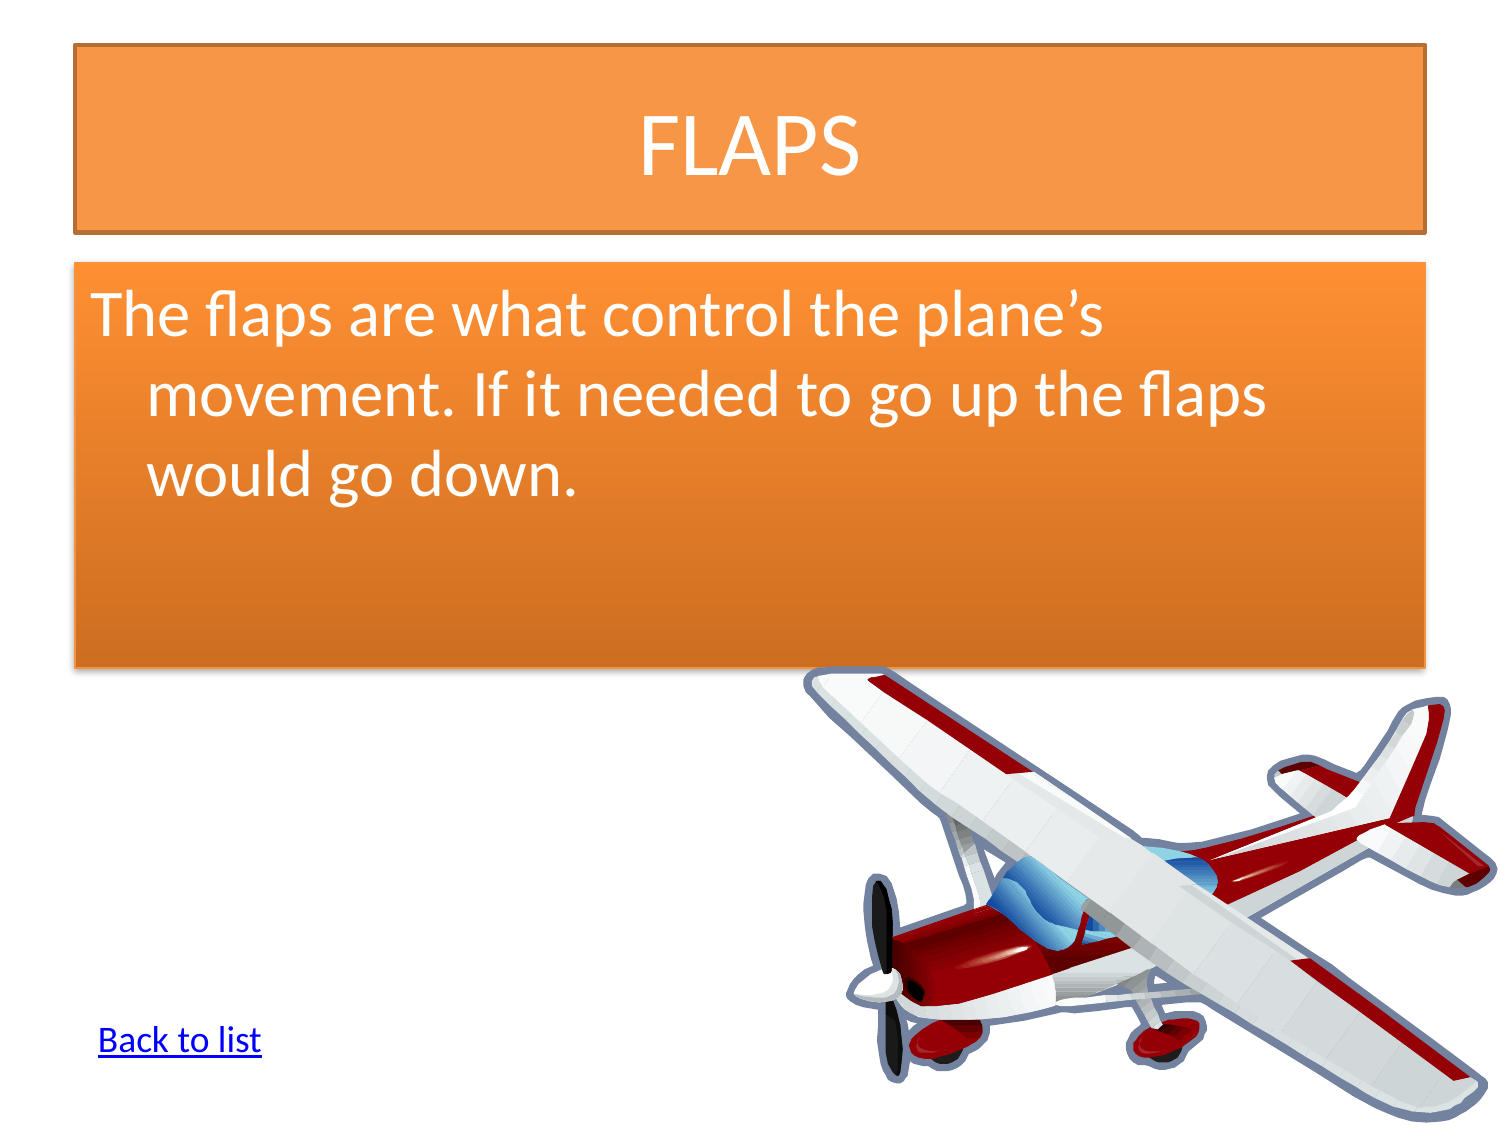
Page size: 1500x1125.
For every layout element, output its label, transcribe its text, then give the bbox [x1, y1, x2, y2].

text_box Back to list [83, 1007, 277, 1068]
picture [800, 663, 1500, 1125]
title FLAPS [73, 43, 1427, 235]
list The flaps are what control the plane’s movement. If it needed to go up the flaps would go down. [74, 262, 1426, 669]
